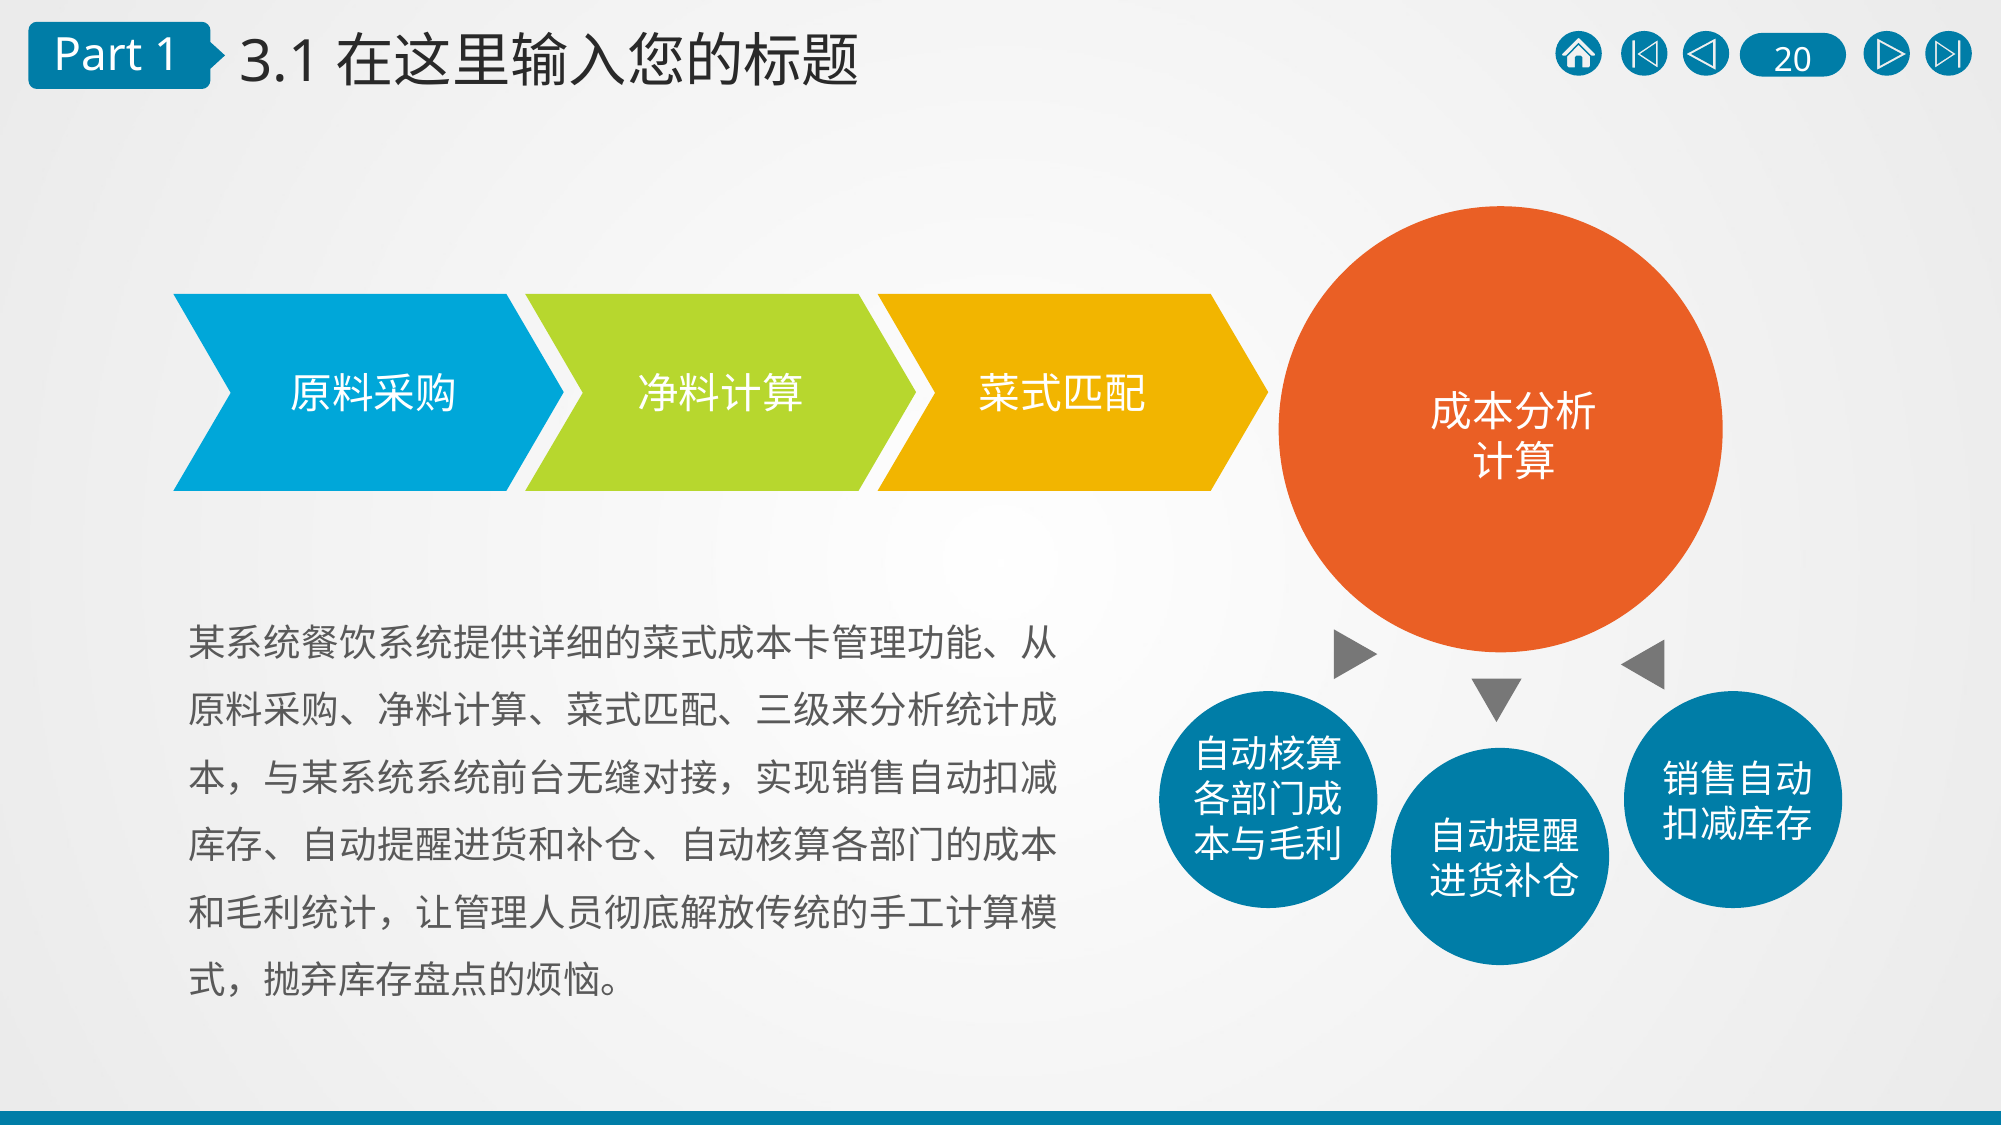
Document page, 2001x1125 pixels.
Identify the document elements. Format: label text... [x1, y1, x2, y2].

text_box 3.1在这里输入您的标题 [225, 15, 875, 101]
picture [0, 0, 2001, 1110]
text_box [1620, 639, 1665, 690]
text_box [1187, 873, 1349, 909]
text_box [1333, 629, 1378, 680]
text_box [1638, 853, 1829, 909]
text_box 销售自动扣减库存 [1633, 747, 1842, 853]
text_box [173, 293, 564, 491]
text_box [1192, 691, 1345, 722]
text_box [1624, 756, 1633, 843]
text_box 原料采购 [269, 359, 478, 425]
text_box [1404, 747, 1596, 804]
text_box 自动核算各部门成本与毛利 [1163, 722, 1373, 873]
text_box Part 1 [38, 17, 196, 87]
text_box [525, 293, 917, 491]
text_box [1278, 206, 1723, 653]
text_box [877, 293, 1269, 491]
text_box 某系统餐饮系统提供详细的菜式成本卡管理功能、从原料采购、净料计算、菜式匹配、三级来分析统计成本，与某系统系统前台无缝对接，实现销售自动扣减库存、自动提醒进货和补仓、自动核算各部门的成本和毛利统计，让管理人员彻底解放传统的手工计算模式，抛弃库存盘点的烦恼。 [173, 588, 1073, 1009]
text_box 成本分析计算 [1410, 377, 1619, 492]
text_box [1471, 678, 1522, 723]
text_box [1390, 813, 1400, 900]
text_box [1373, 769, 1378, 830]
text_box [28, 21, 225, 89]
text_box 菜式匹配 [958, 359, 1167, 425]
text_box 净料计算 [616, 359, 825, 425]
text_box [1159, 771, 1163, 829]
text_box [1405, 910, 1595, 966]
text_box 自动提醒进货补仓 [1400, 804, 1609, 910]
text_box [1637, 691, 1829, 747]
